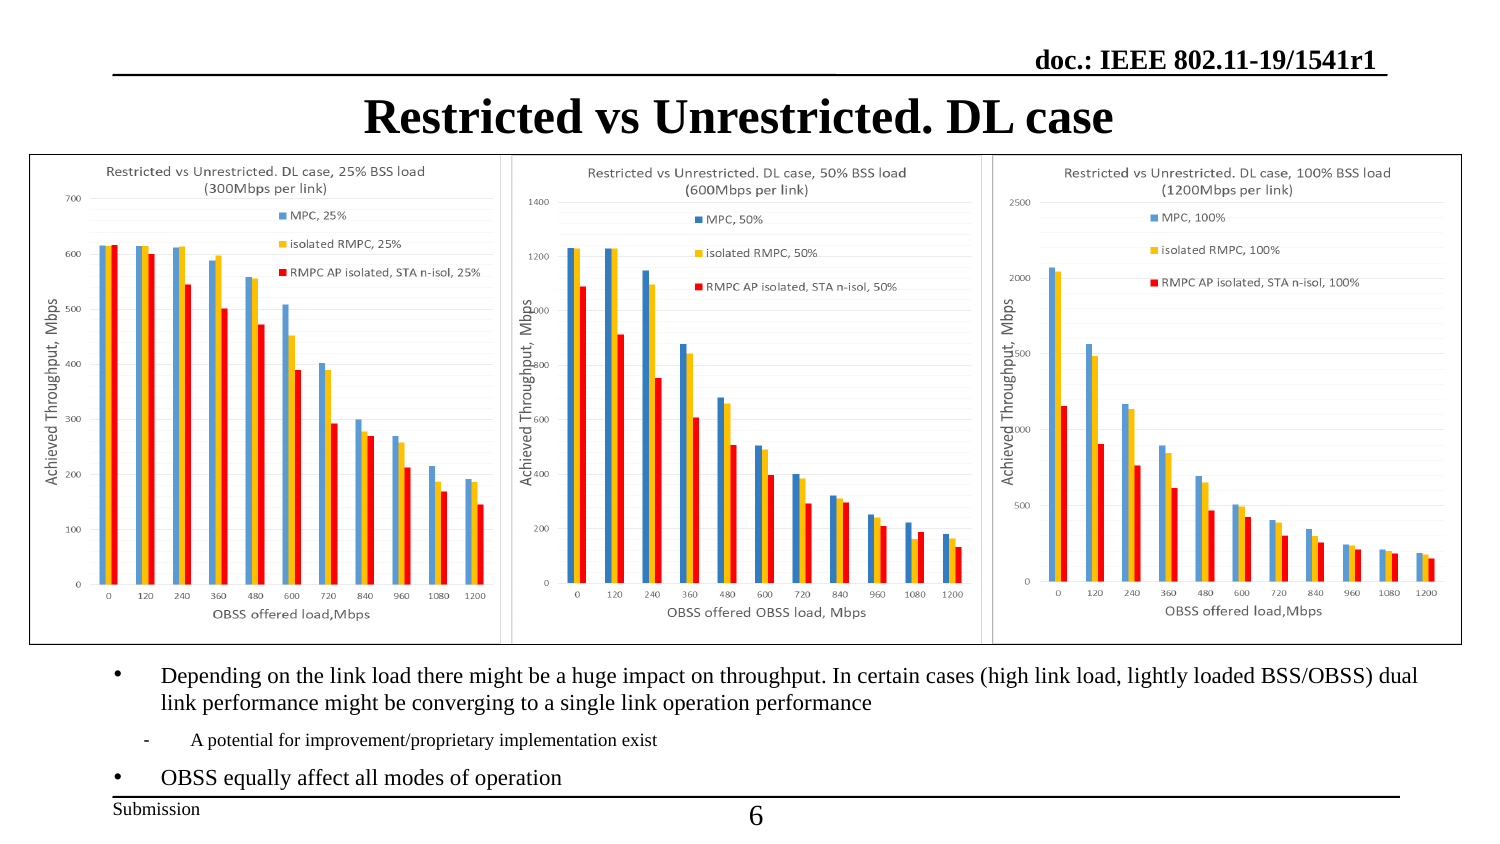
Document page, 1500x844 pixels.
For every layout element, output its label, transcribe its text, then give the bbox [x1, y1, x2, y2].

picture [29, 154, 1462, 646]
title Restricted vs Unrestricted. DL case [70, 72, 1421, 152]
slide_number 6 [737, 797, 776, 843]
text_box Depending on the link load there might be a huge impact on throughput. In certain cases (high link load, lightly loaded BSS/OBSS) dual link performance might be converging to a single link operation performance A potential for improvement/proprietary implementation exist OBSS equally affect all modes of operation [113, 660, 1437, 797]
text_box [992, 167, 1467, 725]
